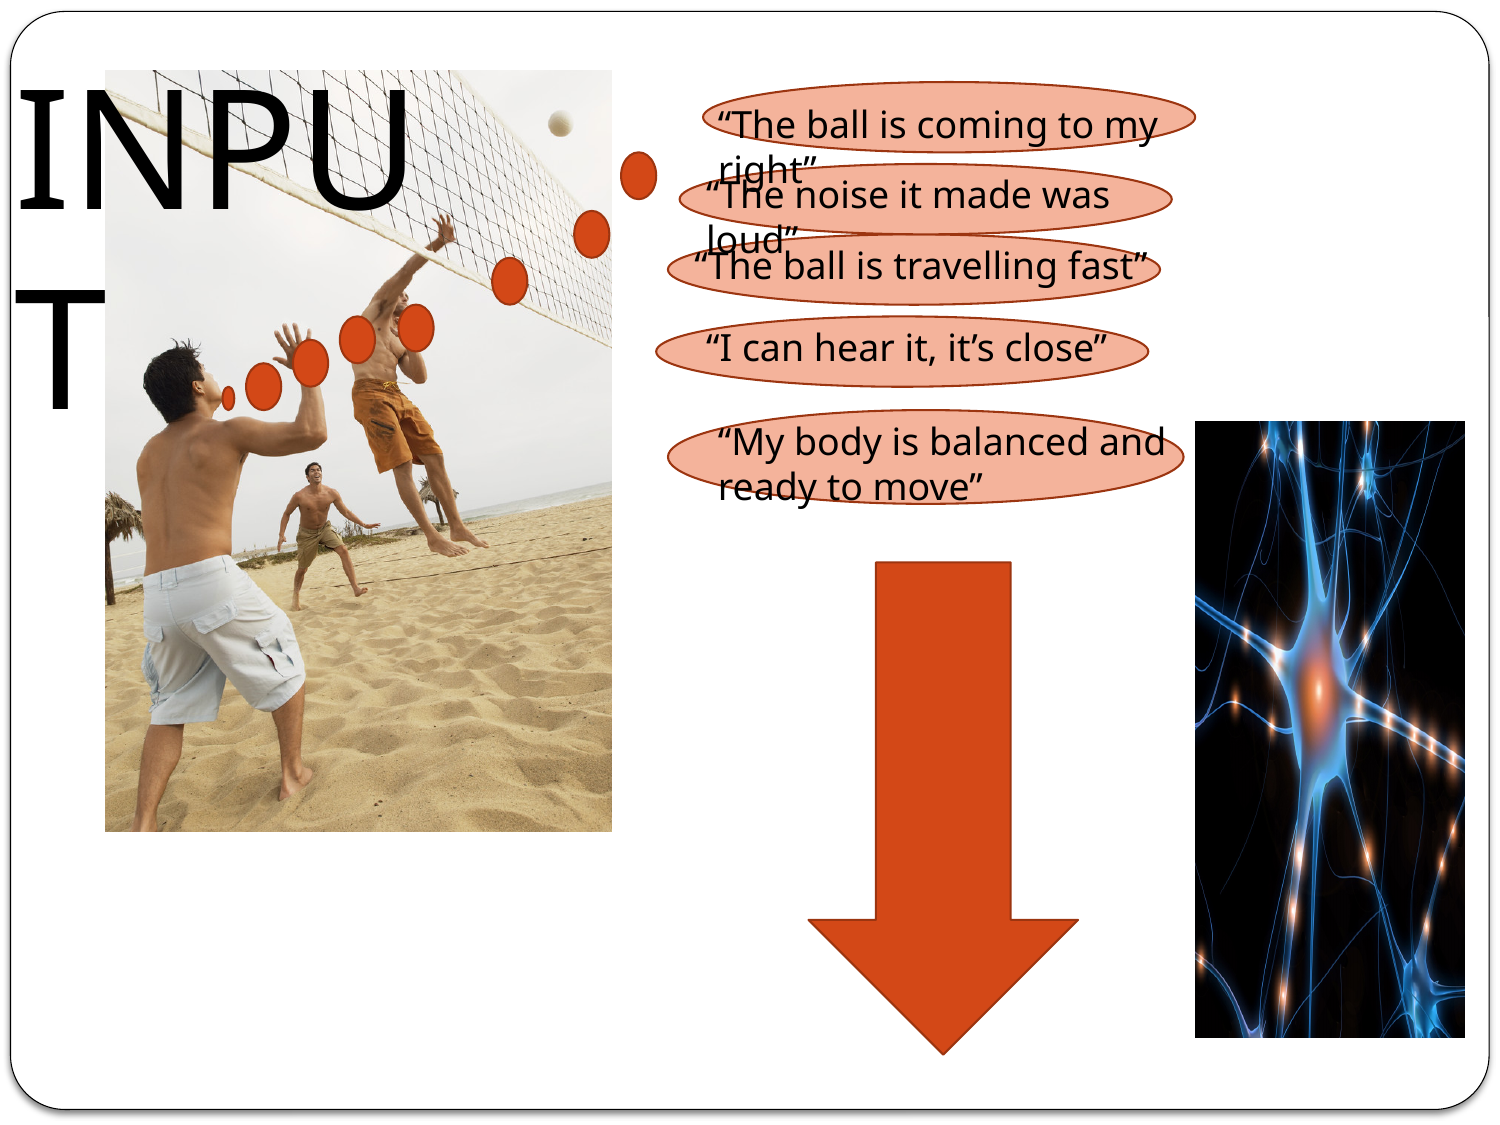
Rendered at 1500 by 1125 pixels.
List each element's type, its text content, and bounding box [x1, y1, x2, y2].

text_box “My body is balanced and ready to move” [703, 410, 1196, 515]
text_box [620, 151, 658, 201]
text_box [763, 80, 1135, 93]
picture [105, 70, 612, 833]
text_box [737, 295, 1091, 306]
picture [1195, 421, 1466, 1038]
text_box [666, 257, 679, 282]
text_box [655, 332, 691, 371]
text_box INPUT [0, 35, 516, 450]
text_box “The ball is coming to my right” [703, 93, 1196, 199]
text_box “I can hear it, it’s close” [691, 316, 1184, 377]
text_box [678, 187, 691, 211]
text_box “The ball is travelling fast” [679, 234, 1172, 295]
text_box “The noise it made was loud” [691, 163, 1184, 269]
text_box [807, 561, 1080, 1056]
text_box [725, 377, 1080, 388]
text_box [666, 432, 703, 482]
